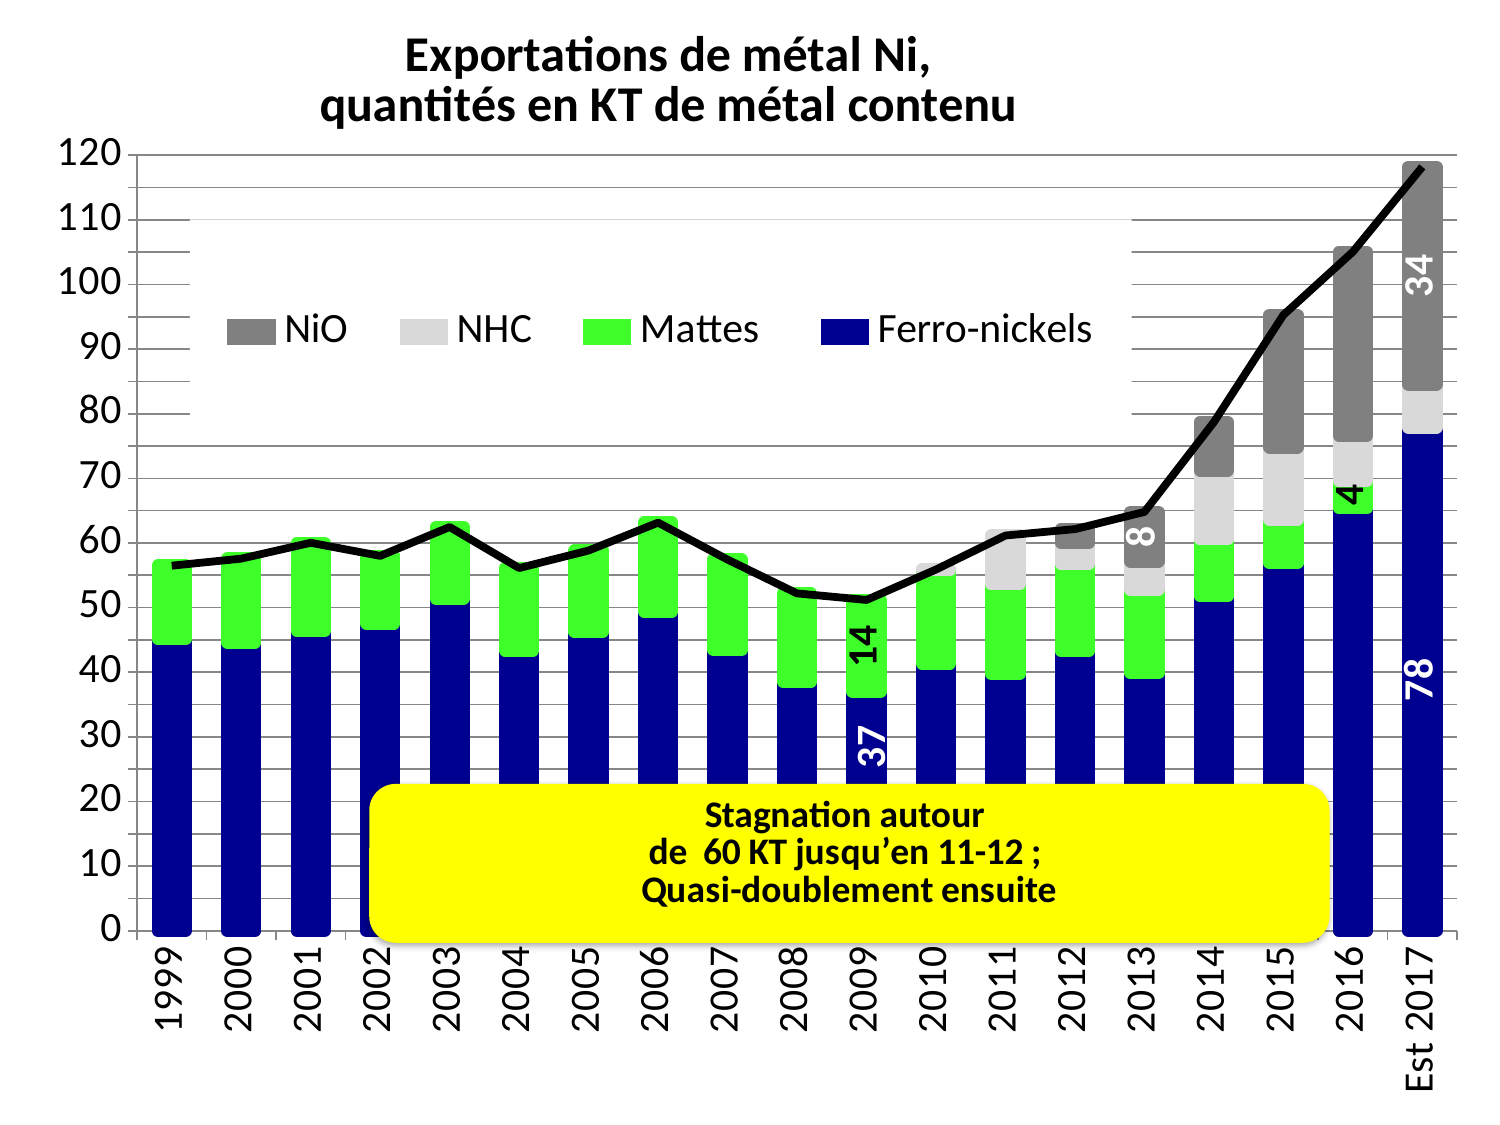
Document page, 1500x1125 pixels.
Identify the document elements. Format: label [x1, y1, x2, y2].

chart [26, 19, 1472, 1107]
